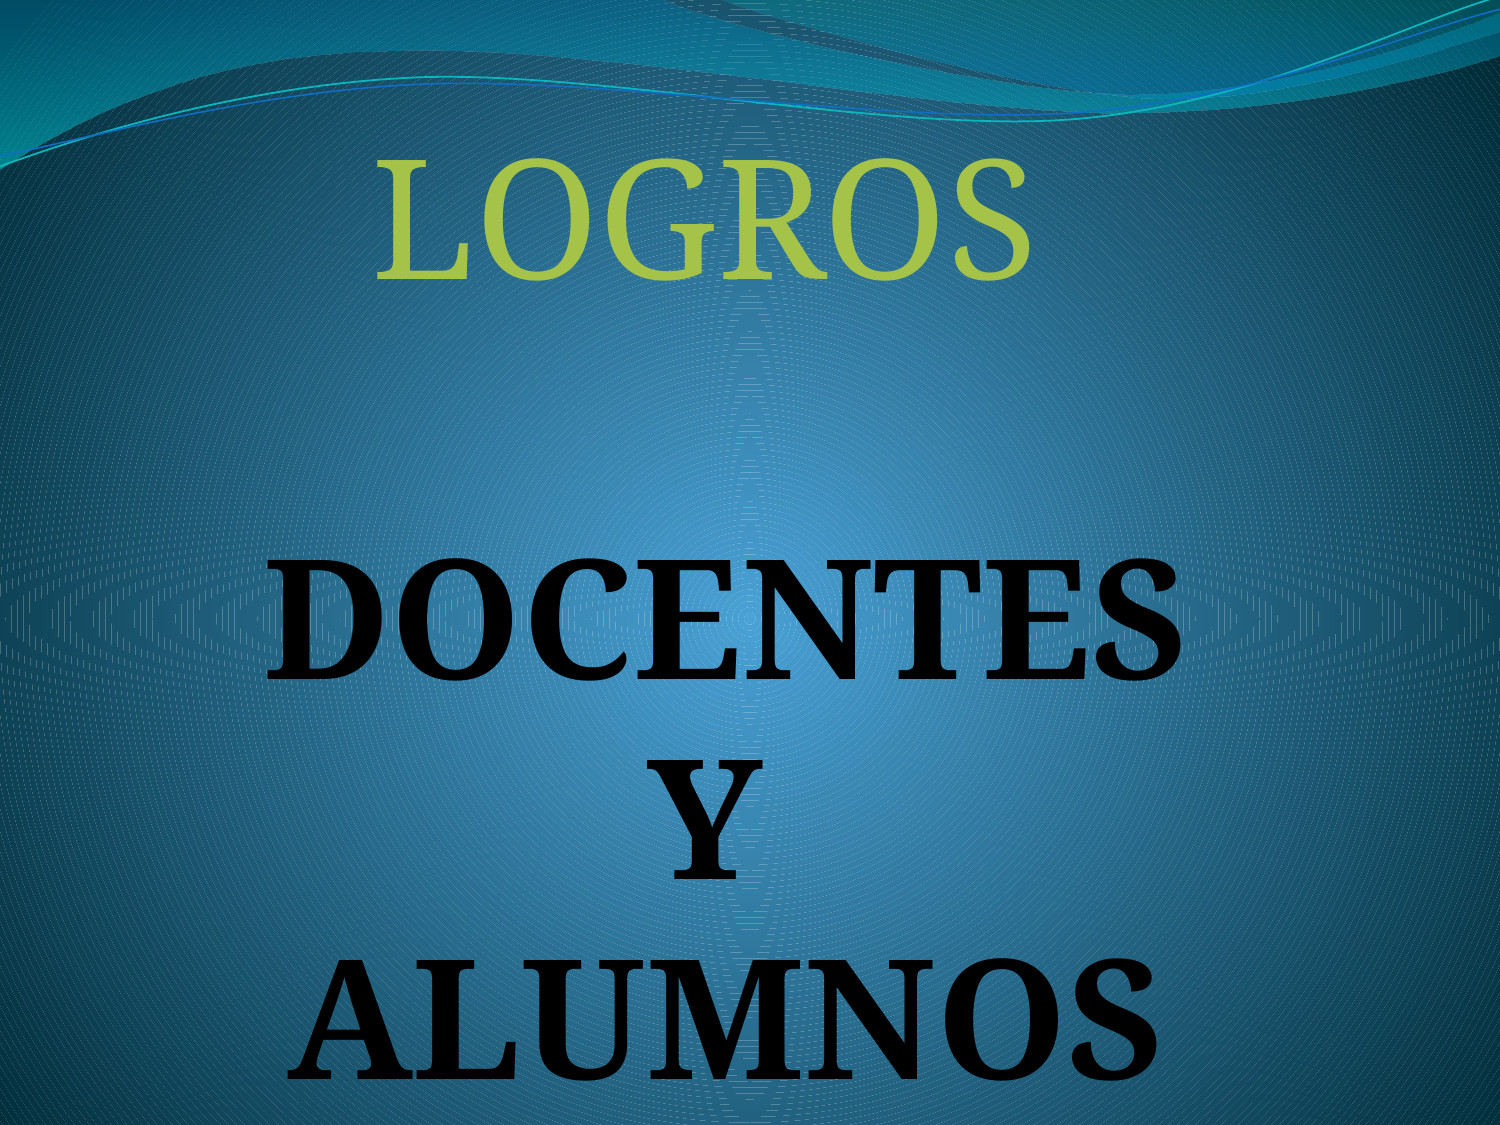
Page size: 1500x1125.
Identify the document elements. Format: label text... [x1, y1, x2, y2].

text_box LOGROS DOCENTES Y ALUMNOS [70, 105, 1383, 1121]
